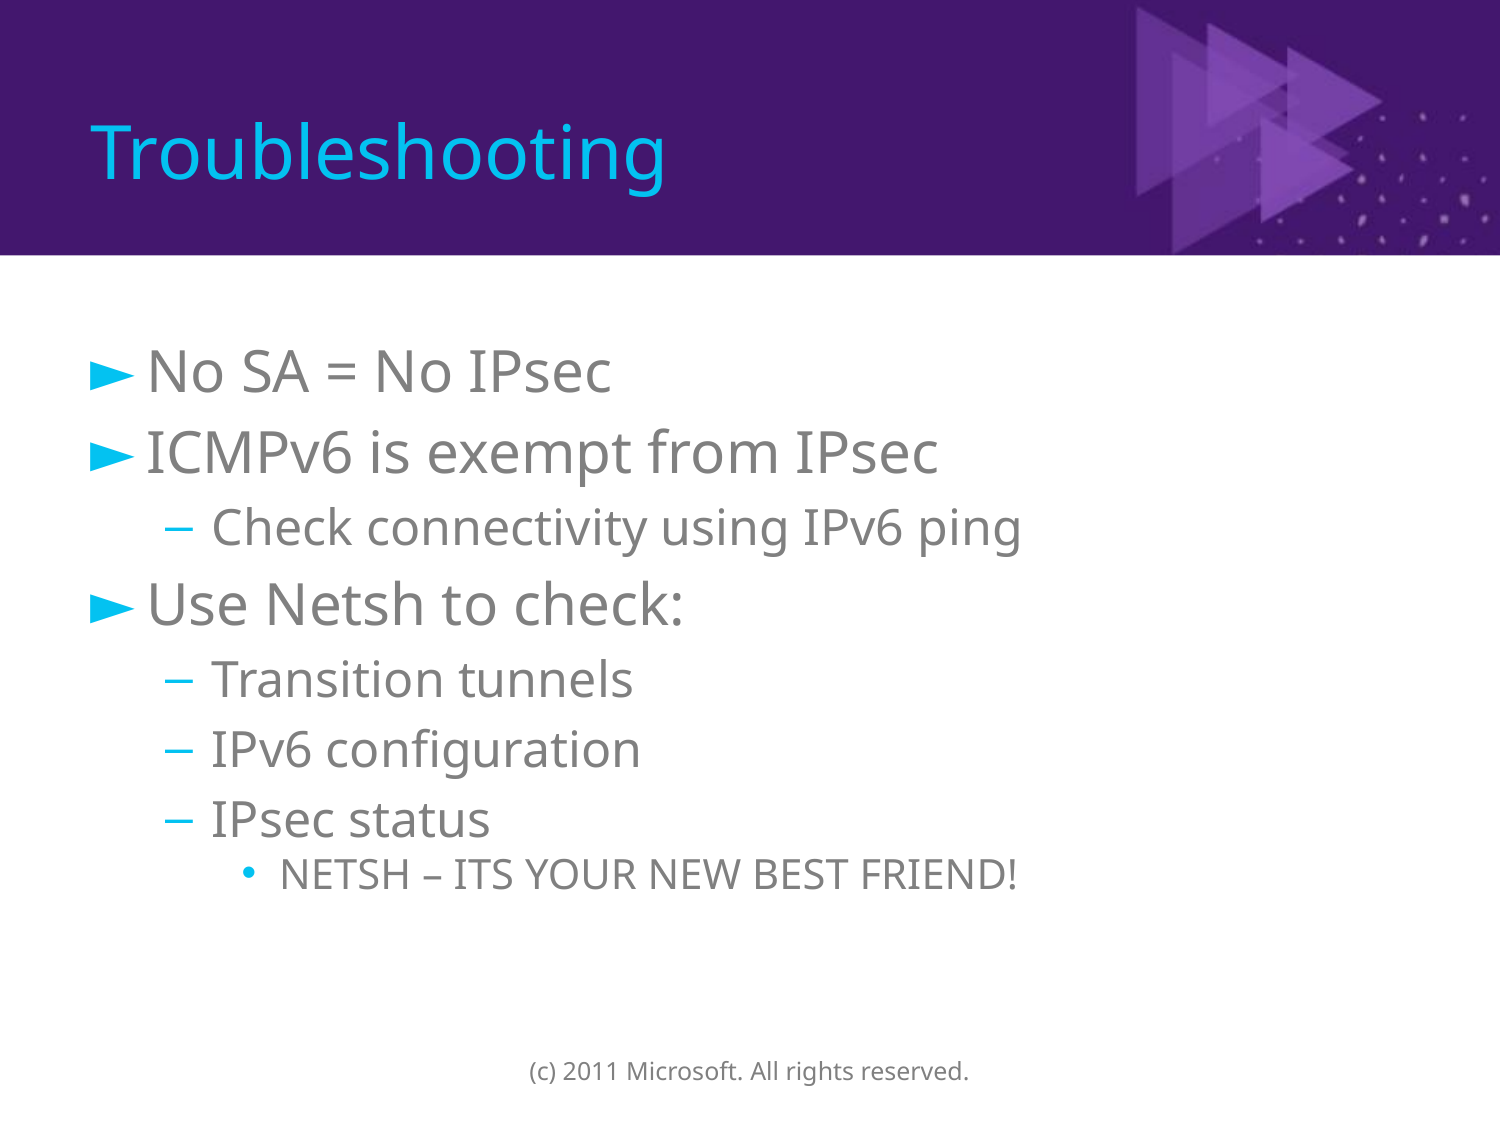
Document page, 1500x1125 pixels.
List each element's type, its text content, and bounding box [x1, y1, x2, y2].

title Troubleshooting [75, 56, 1425, 244]
text_box NETSH – ITS YOUR NEW BEST FRIEND! [76, 314, 1427, 946]
picture [0, 0, 1500, 255]
footer (c) 2011 Microsoft. All rights reserved. [512, 1042, 988, 1103]
list No SA = No IPsec ICMPv6 is exempt from IPsec Check connectivity using IPv6 ping Use Netsh to check: Transition tunnels IPv6 configuration IPsec status [75, 326, 1425, 958]
